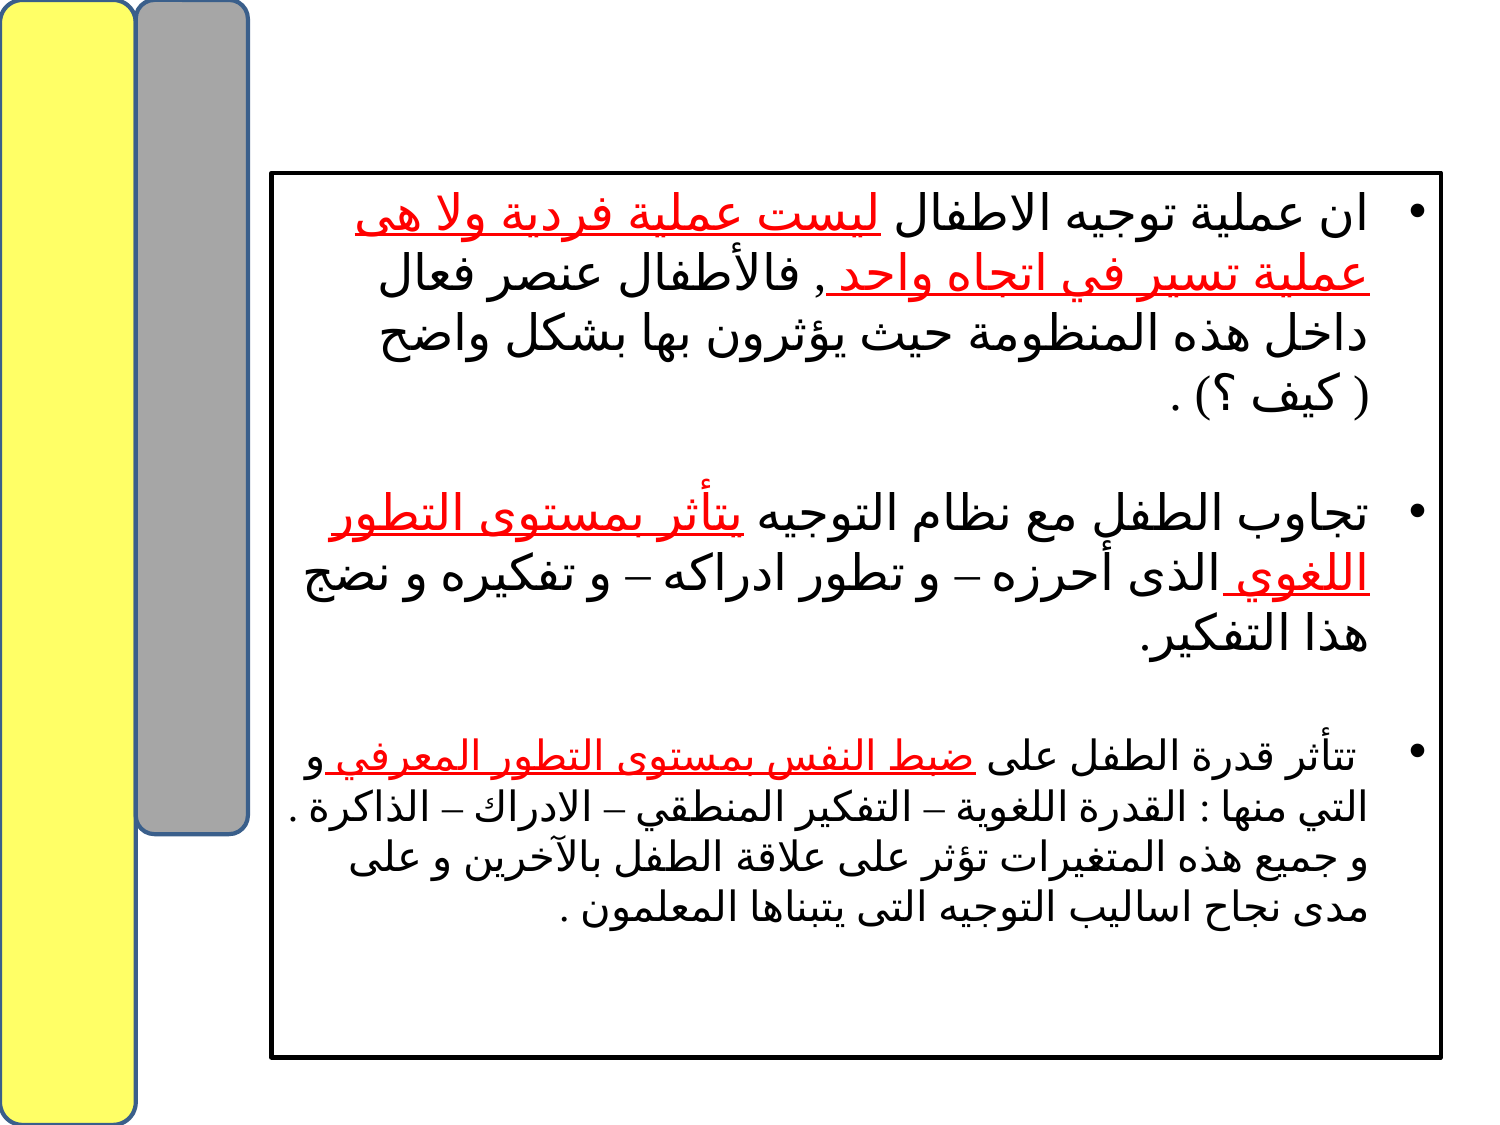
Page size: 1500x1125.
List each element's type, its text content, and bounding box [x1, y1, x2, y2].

text_box [0, 0, 138, 1125]
text_box ان عملية توجيه الاطفال ليست عملية فردية ولا هى عملية تسير في اتجاه واحد , فالأطفال عنصر فعال داخل هذه المنظومة حيث يؤثرون بها بشكل واضح ( كيف ؟) . تجاوب الطفل مع نظام التوجيه يتأثر بمستوى التطور اللغوي الذى أحرزه – و تطور ادراكه – و تفكيره و نضج هذا التفكير. تتأثر قدرة الطفل على ضبط النفس بمستوى التطور المعرفي و التي منها : القدرة اللغوية – التفكير المنطقي – الادراك – الذاكرة . و جميع هذه المتغيرات تؤثر على علاقة الطفل بالآخرين و على مدى نجاح اساليب التوجيه التى يتبناها المعلمون . [269, 171, 1443, 1060]
text_box [133, 0, 251, 837]
